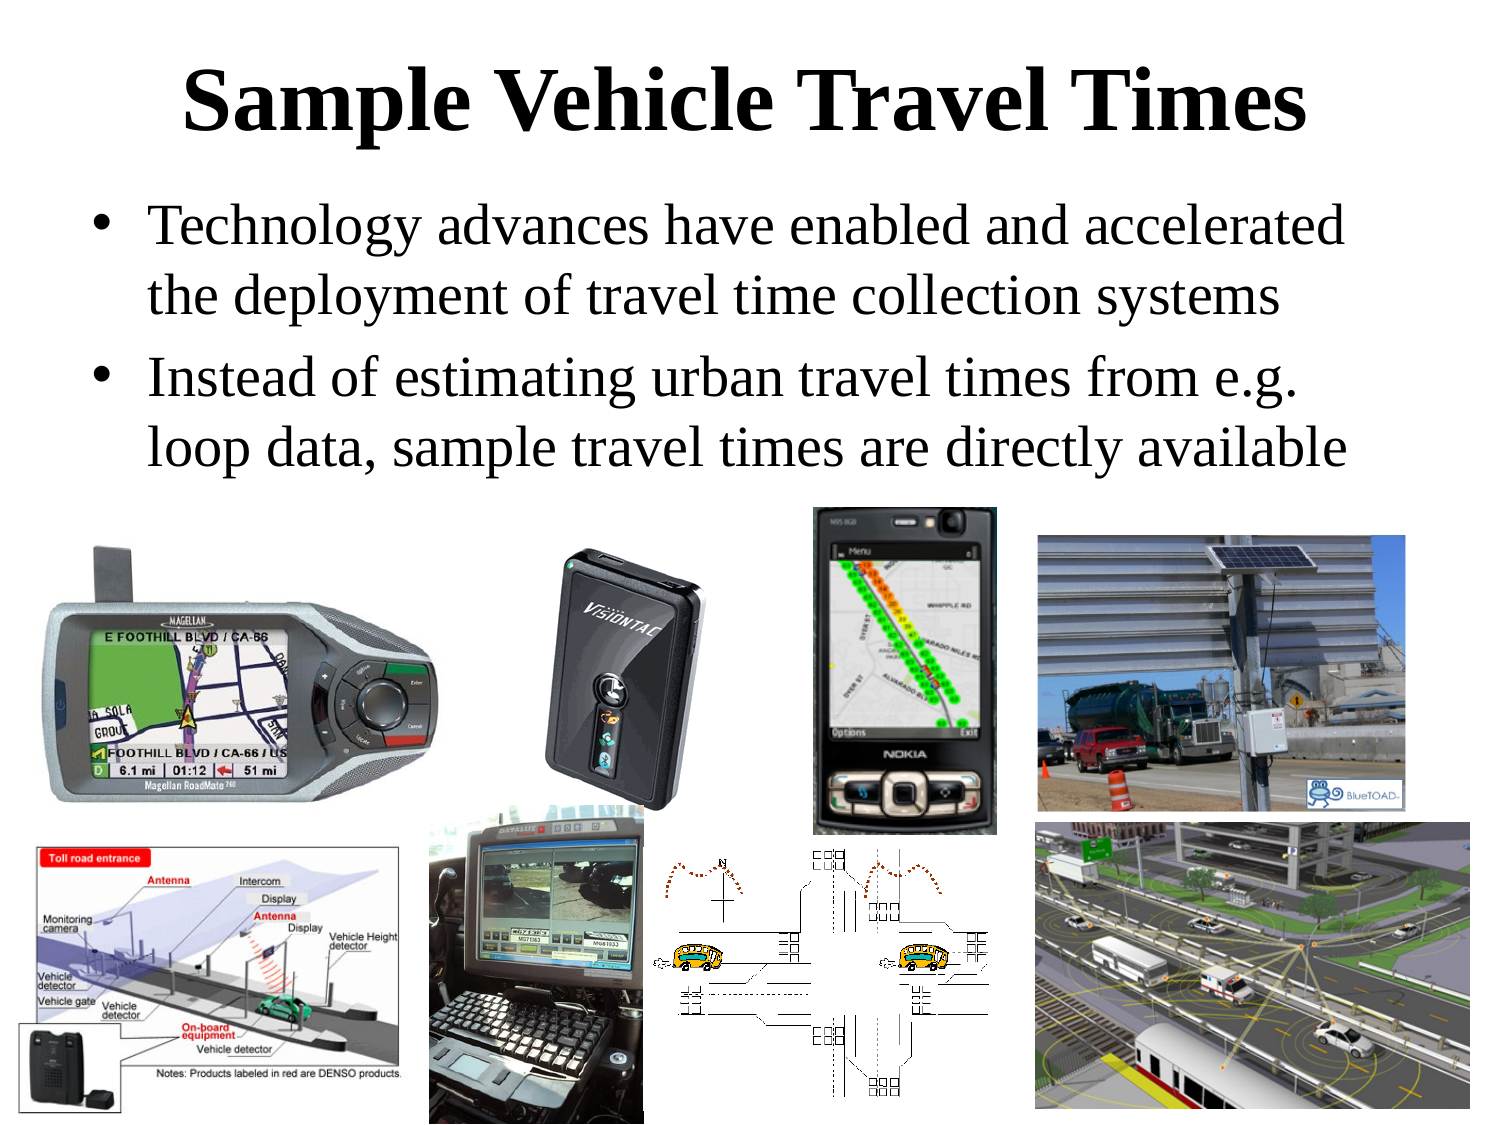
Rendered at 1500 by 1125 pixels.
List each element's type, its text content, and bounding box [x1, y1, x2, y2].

title Sample Vehicle Travel Times [70, 0, 1421, 188]
picture [1036, 534, 1406, 813]
picture [1035, 822, 1470, 1109]
picture [9, 458, 998, 1125]
list Technology advances have enabled and accelerated the deployment of travel time collection systems Instead of estimating urban travel times from e.g. loop data, sample travel times are directly available [76, 178, 1427, 1000]
picture [812, 507, 997, 836]
